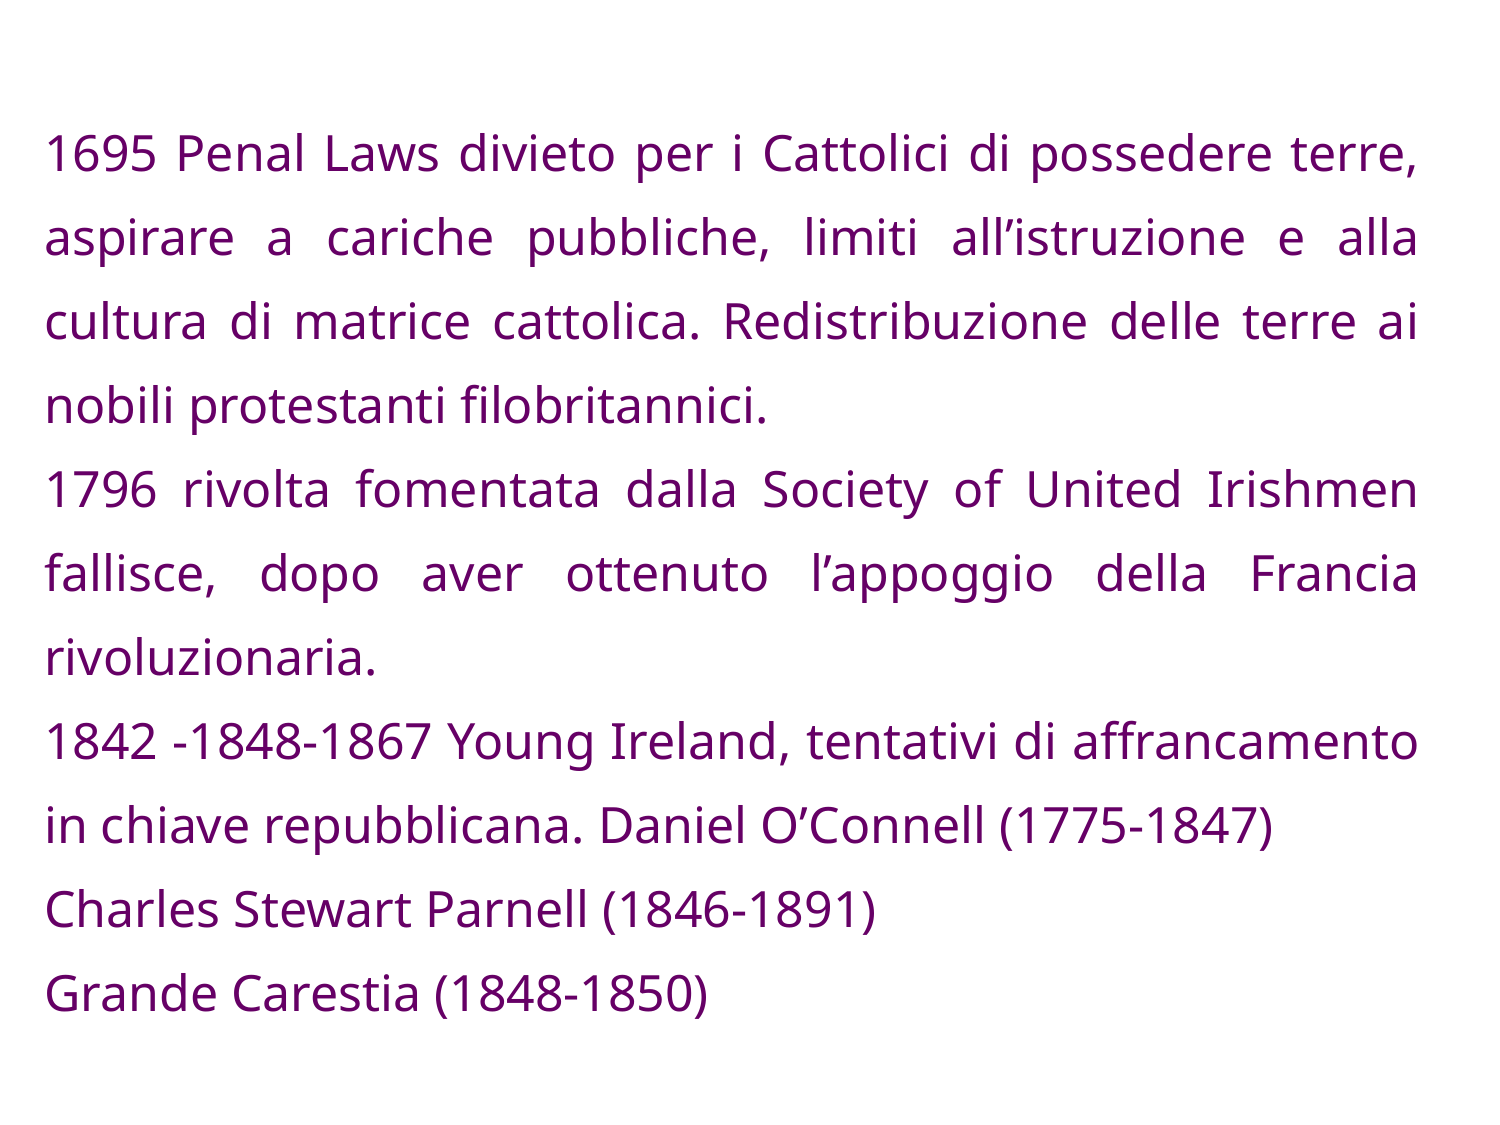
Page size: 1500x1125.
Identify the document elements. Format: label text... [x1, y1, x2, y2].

list 1695 Penal Laws divieto per i Cattolici di possedere terre, aspirare a cariche pubbliche, limiti all’istruzione e alla cultura di matrice cattolica. Redistribuzione delle terre ai nobili protestanti filobritannici. 1796 rivolta fomentata dalla Society of United Irishmen fallisce, dopo aver ottenuto l’appoggio della Francia rivoluzionaria. 1842 -1848-1867 Young Ireland, tentativi di affrancamento in chiave repubblicana. Daniel O’Connell (1775-1847) Charles Stewart Parnell (1846-1891) Grande Carestia (1848-1850) [29, 90, 1435, 1029]
